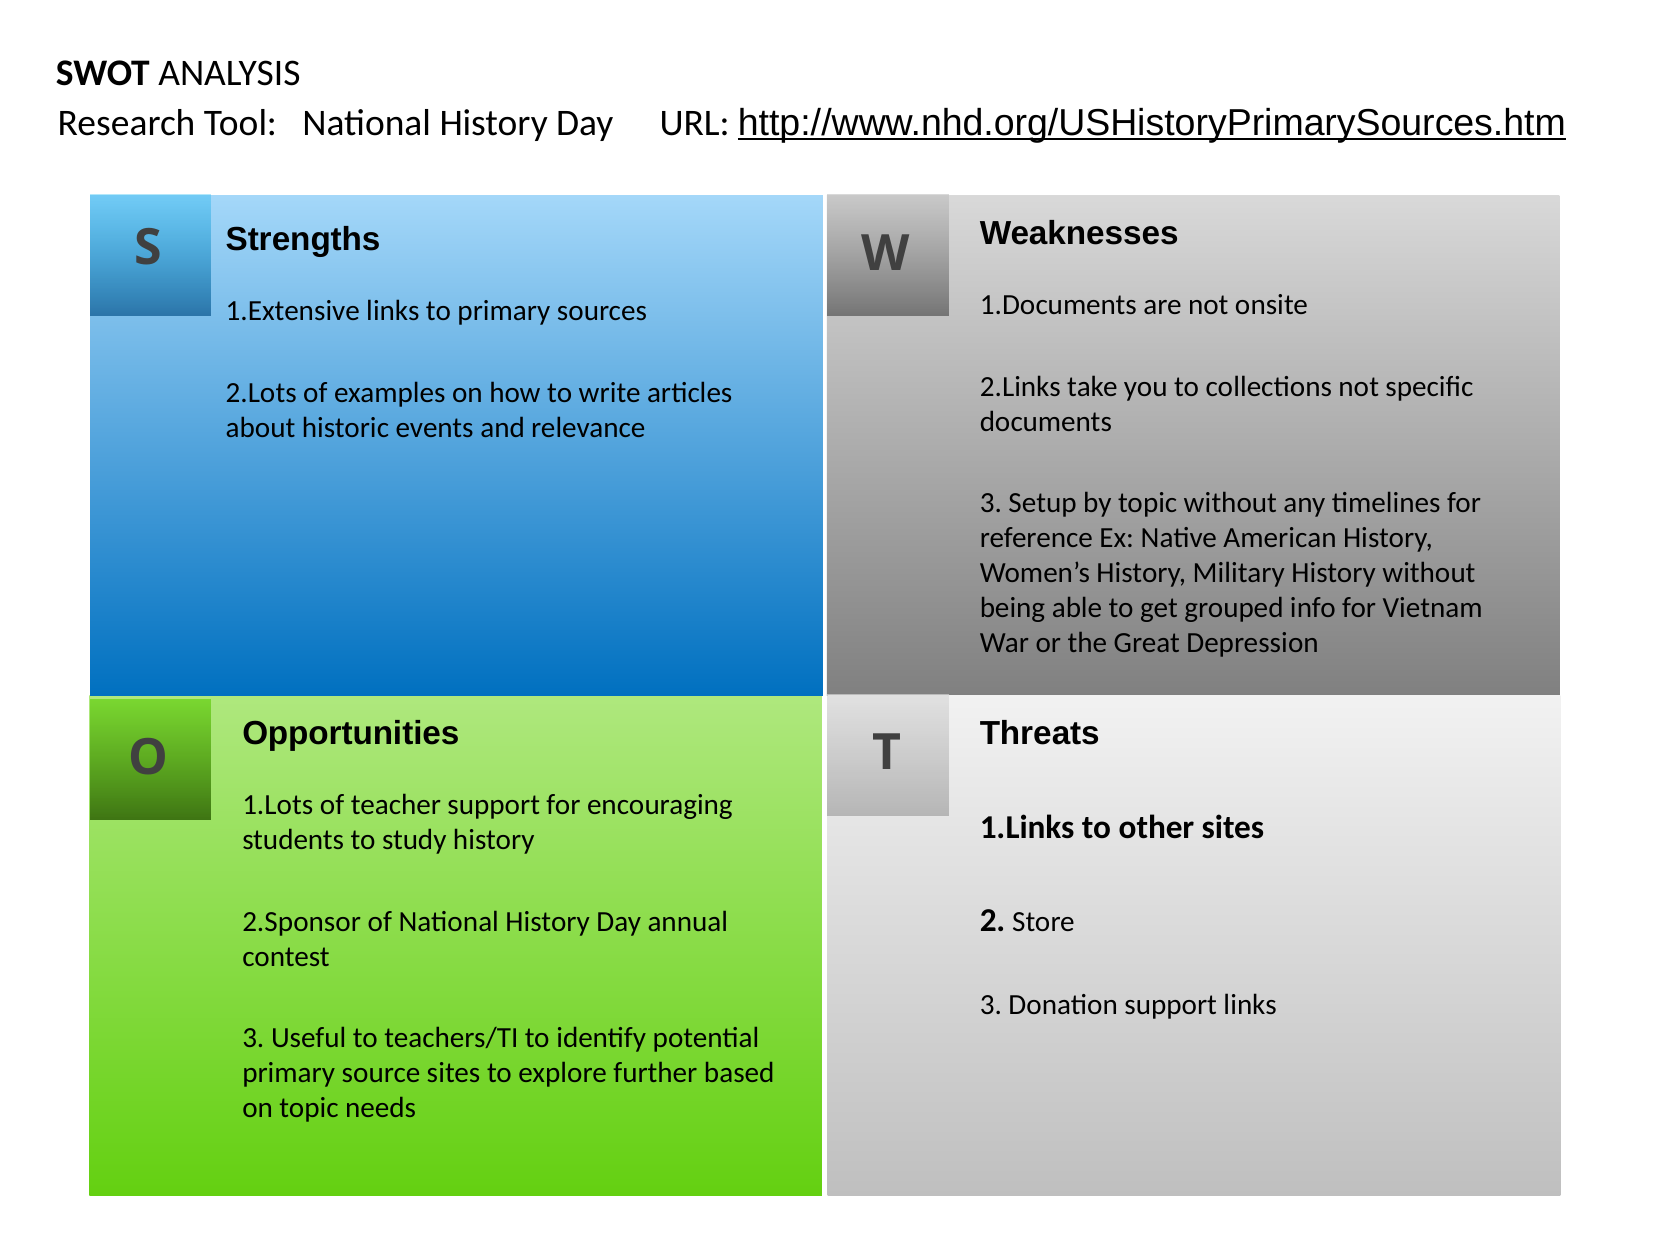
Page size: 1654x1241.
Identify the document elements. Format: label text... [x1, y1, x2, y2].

text_box [89, 695, 822, 1196]
text_box [90, 195, 823, 696]
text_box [89, 698, 212, 821]
text_box URL: http://www.nhd.org/USHistoryPrimarySources.htm [644, 95, 1607, 152]
text_box [827, 695, 1561, 1196]
text_box Opportunities 1.Lots of teacher support for encouraging students to study history 2.Sponsor of National History Day annual contest 3. Useful to teachers/TI to identify potential primary source sites to explore further based on topic needs [227, 707, 803, 1213]
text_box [827, 194, 949, 317]
text_box [826, 195, 1560, 695]
text_box Threats 1.Links to other sites 2. Store 3. Donation support links [965, 748, 1541, 1028]
text_box Strengths 1.Extensive links to primary sources 2.Lots of examples on how to write articles about historic events and relevance [210, 213, 786, 614]
text_box Weaknesses 1.Documents are not onsite 2.Links take you to collections not specific documents 3. Setup by topic without any timelines for reference Ex: Native American History, Women’s History, Military History without being able to get grouped info for Vietnam War or the Great Depression [965, 207, 1541, 748]
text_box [89, 194, 212, 317]
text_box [827, 694, 949, 817]
text_box Research Tool: National History Day [42, 95, 638, 152]
text_box SWOT ANALYSIS [41, 44, 316, 102]
